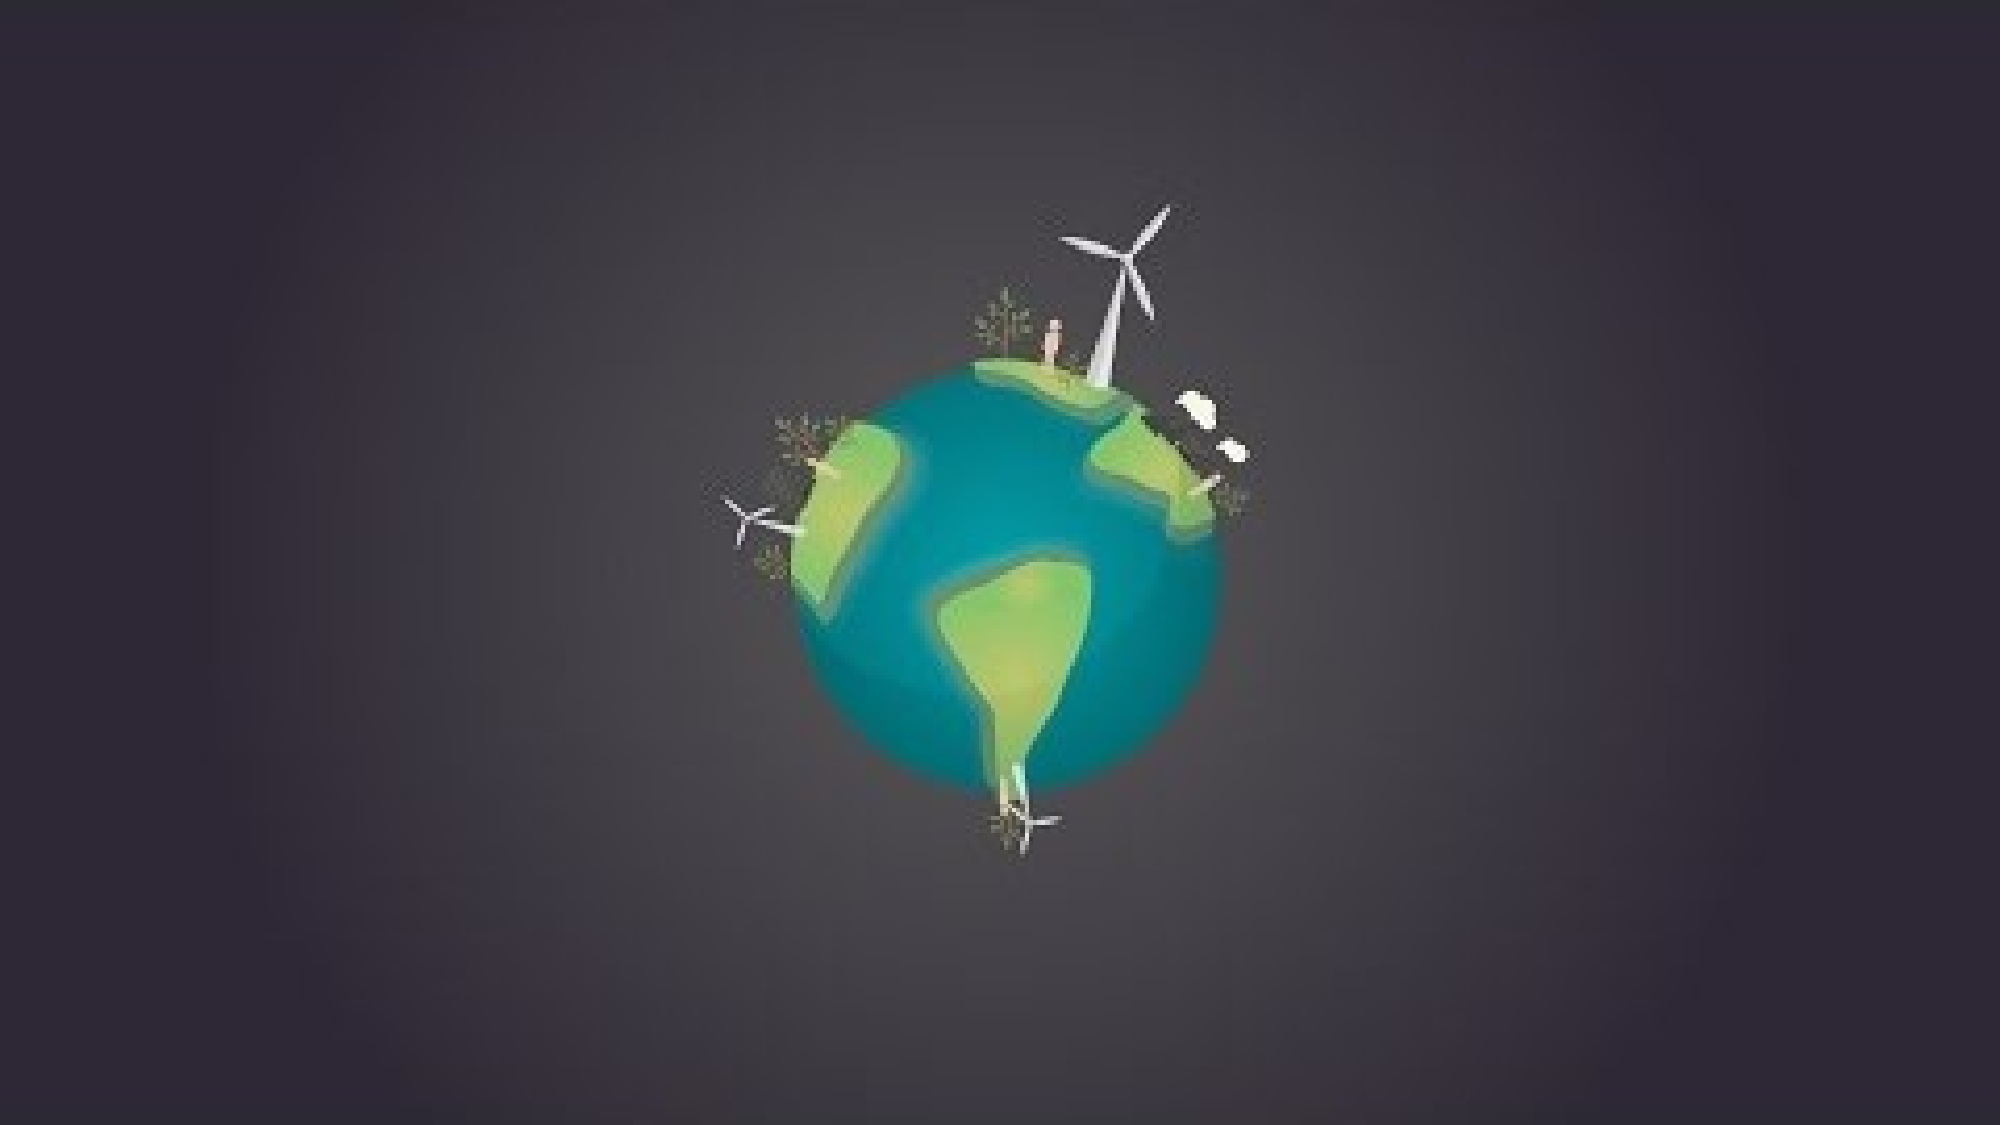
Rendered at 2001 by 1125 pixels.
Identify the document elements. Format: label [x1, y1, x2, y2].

list [0, 0, 2000, 1125]
